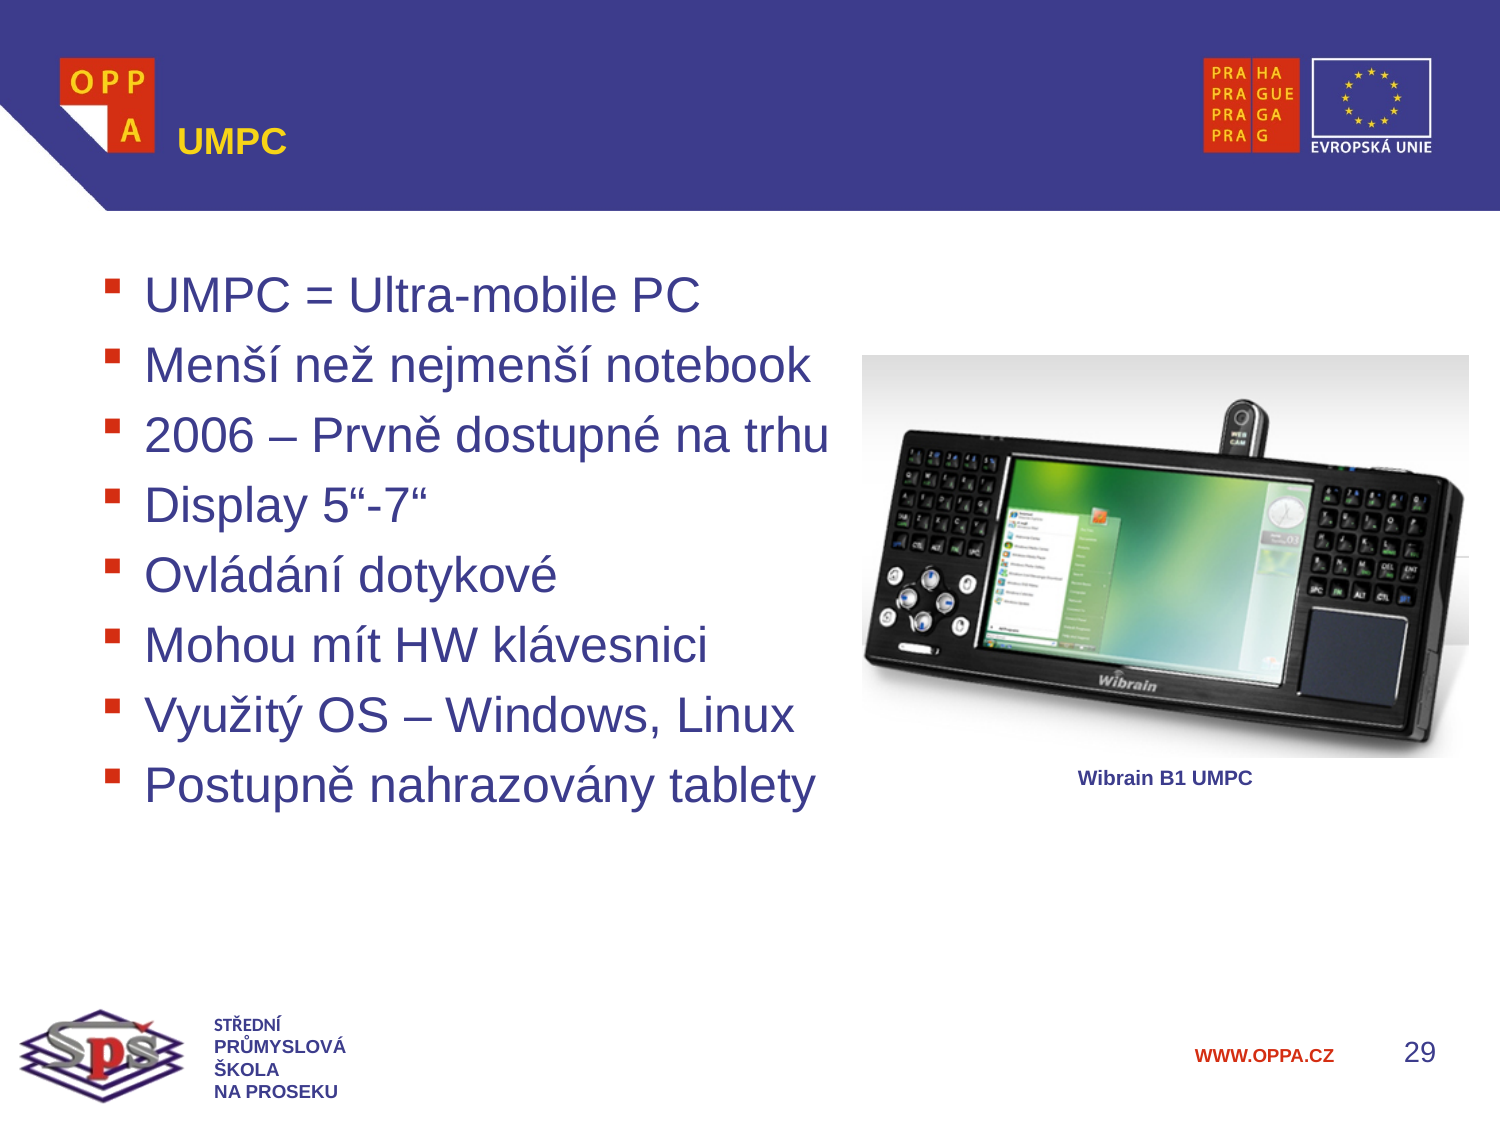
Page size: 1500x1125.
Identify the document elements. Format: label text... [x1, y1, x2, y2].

picture [19, 1001, 186, 1107]
title UMPC [177, 38, 1137, 162]
list UMPC = Ultra-mobile PC Menší než nejmenší notebook 2006 – Prvně dostupné na trhu Display 5“-7“ Ovládání dotykové Mohou mít HW klávesnici Využitý OS – Windows, Linux Postupně nahrazovány tablety [101, 262, 1437, 1005]
text_box Wibrain B1 UMPC [1063, 767, 1268, 798]
picture [0, 0, 1500, 211]
picture [861, 355, 1469, 758]
slide_number 29 [1339, 1015, 1437, 1069]
text_box STŘEDNÍ PRŮMYSLOVÁ ŠKOLA NA PROSEKU [199, 1004, 509, 1110]
